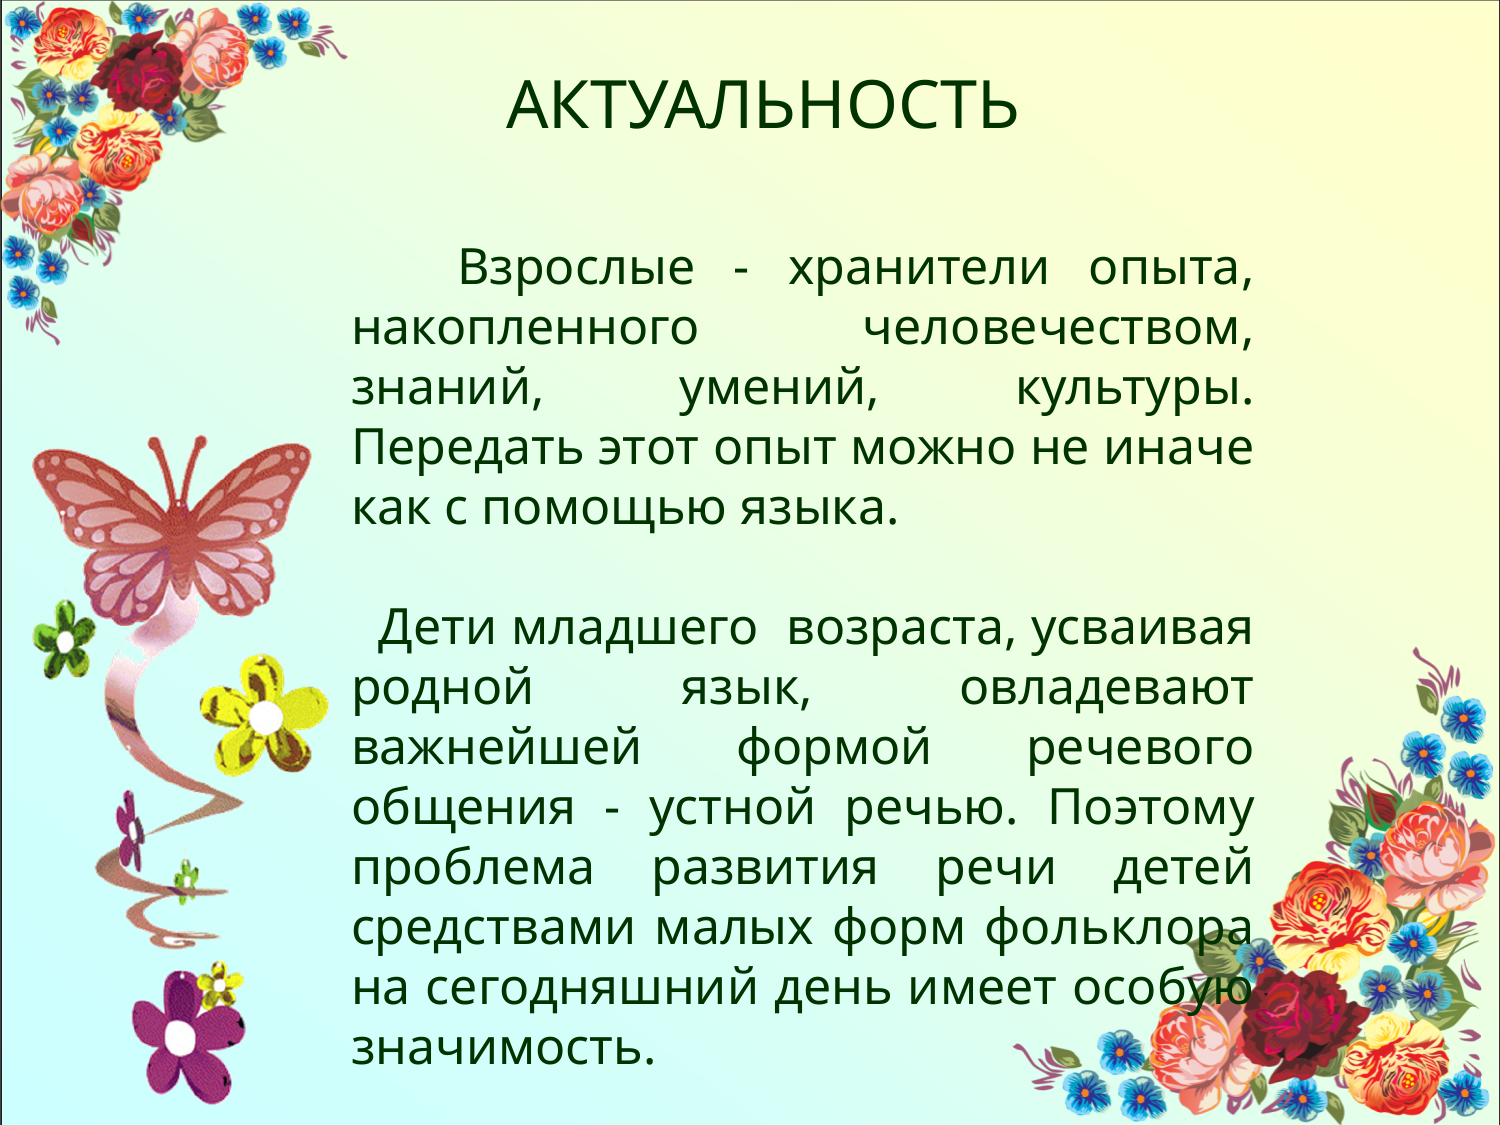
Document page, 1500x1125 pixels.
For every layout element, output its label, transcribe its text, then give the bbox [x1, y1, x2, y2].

picture [1270, 0, 1500, 1125]
title АКТУАЛЬНОСТЬ [88, 0, 1439, 204]
picture [0, 0, 336, 1125]
text_box Взрослые - хранители опыта, накопленного человечеством, знаний, умений, культуры. Передать этот опыт можно не иначе как с помощью языка. Дети младшего возраста, усваивая родной язык, овладевают важнейшей формой речевого общения - устной речью. Поэтому проблема развития речи детей средствами малых форм фольклора на сегодняшний день имеет особую значимость. [336, 204, 1270, 1125]
